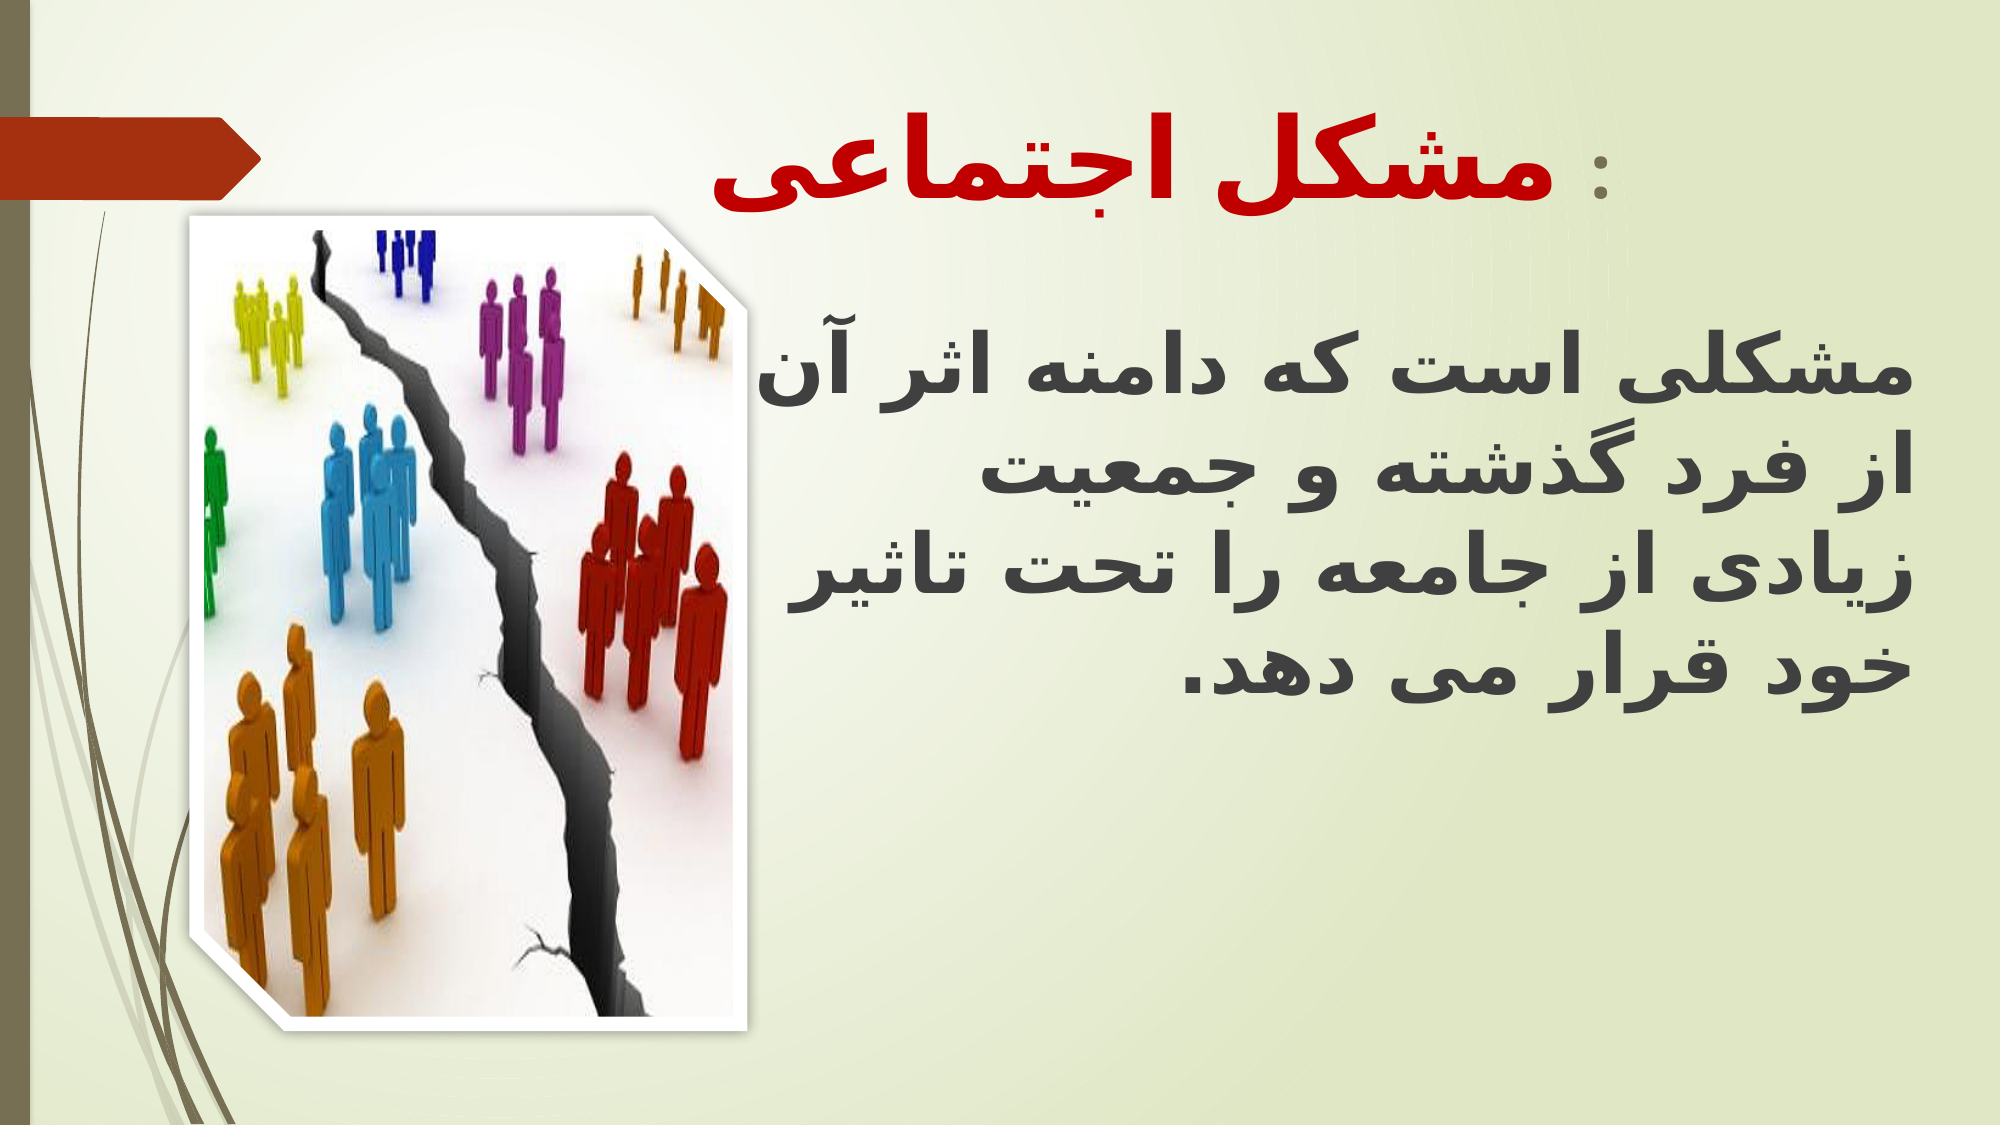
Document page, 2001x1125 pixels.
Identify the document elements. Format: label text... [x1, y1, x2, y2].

list مشکلی است که دامنه اثر آن از فرد گذشته و جمعیت زیادی از جامعه را تحت تاثیر خود قرار می دهد. [757, 302, 1952, 750]
picture [196, 222, 741, 1025]
title مشکل اجتماعی : [692, 78, 1674, 336]
